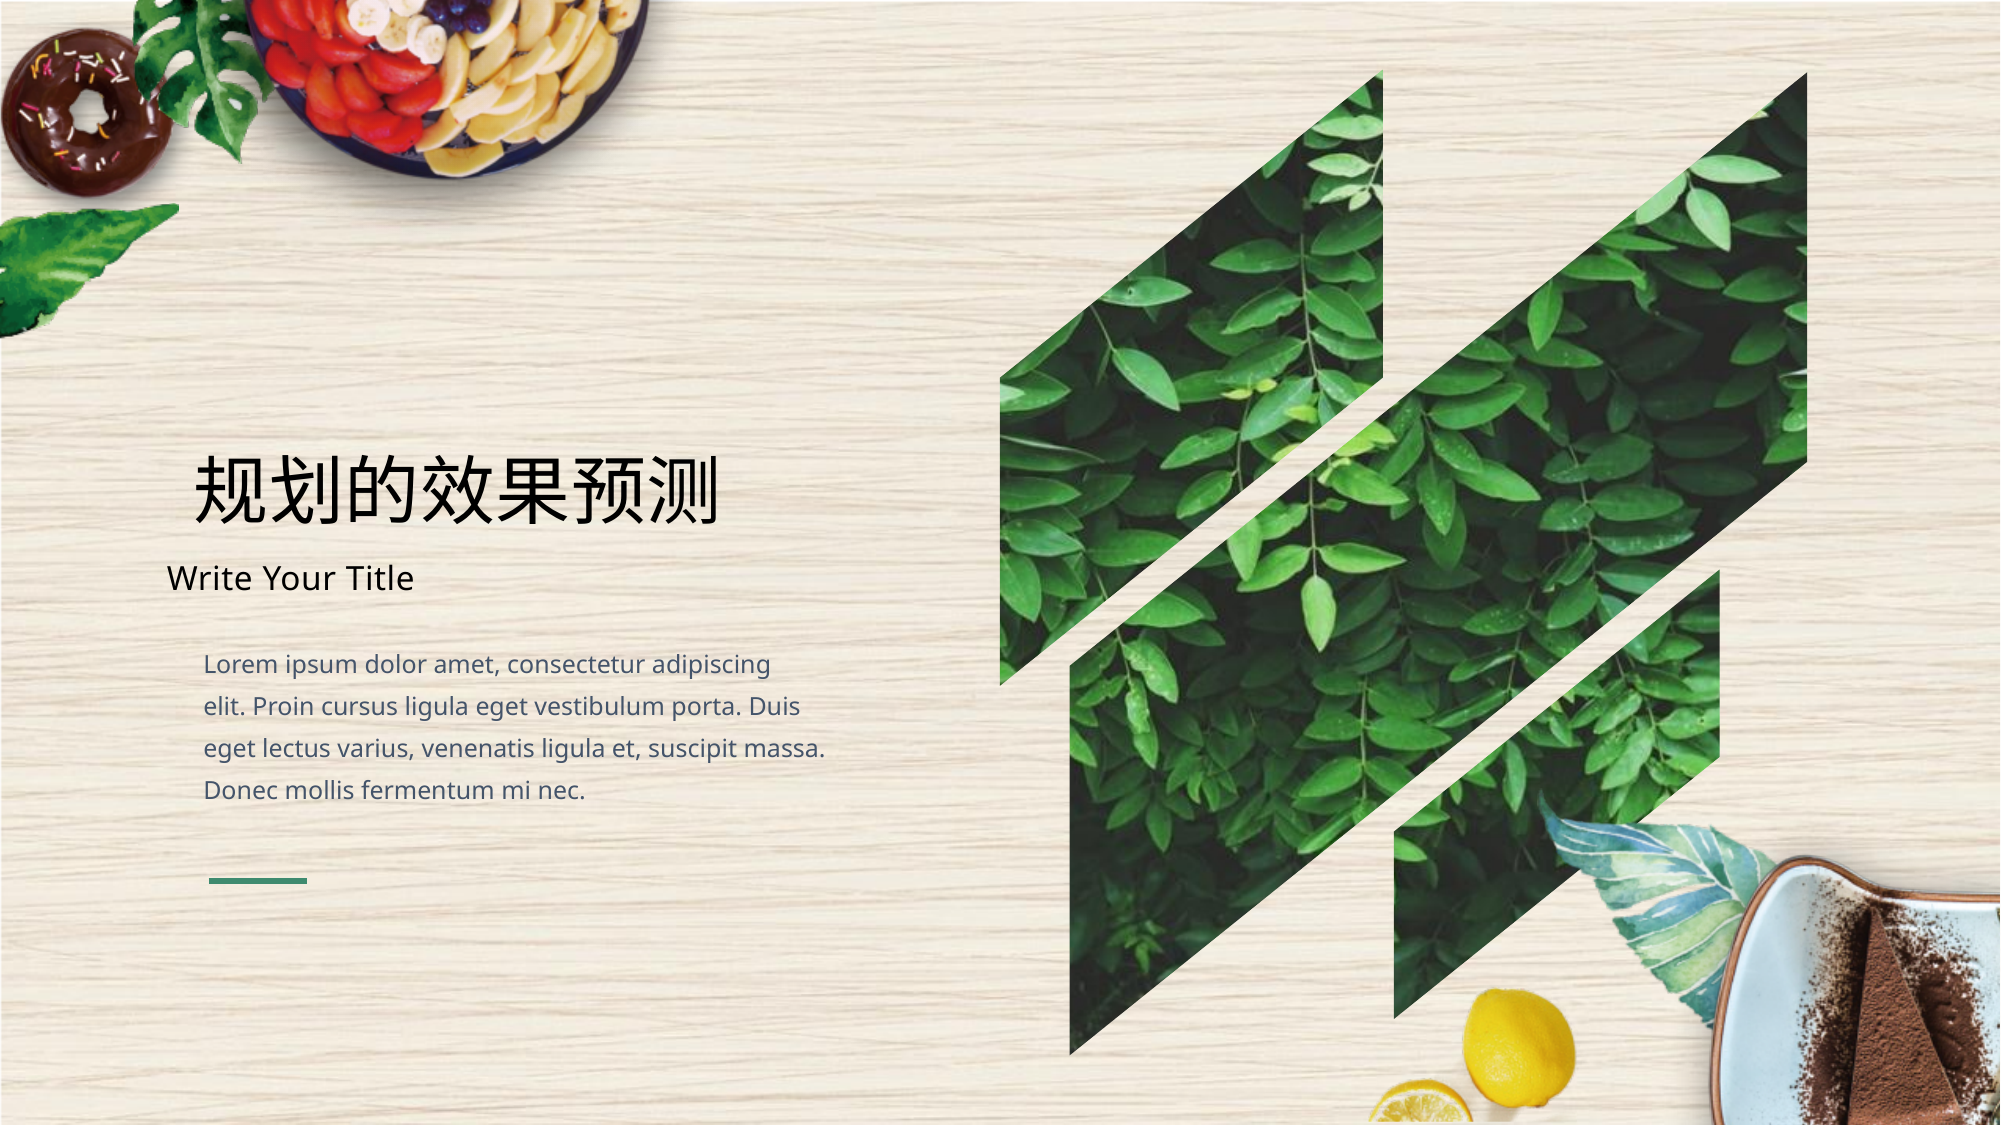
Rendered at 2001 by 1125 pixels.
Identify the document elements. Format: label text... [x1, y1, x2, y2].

text_box 规划的效果预测 [178, 446, 796, 543]
text_box Write Your Title [152, 549, 431, 605]
picture [0, 0, 2001, 1125]
text_box Lorem ipsum dolor amet, consectetur adipiscing elit. Proin cursus ligula eget vestibulum porta. Duis eget lectus varius, venenatis ligula et, suscipit massa. Donec mollis fermentum mi nec. [188, 629, 938, 812]
